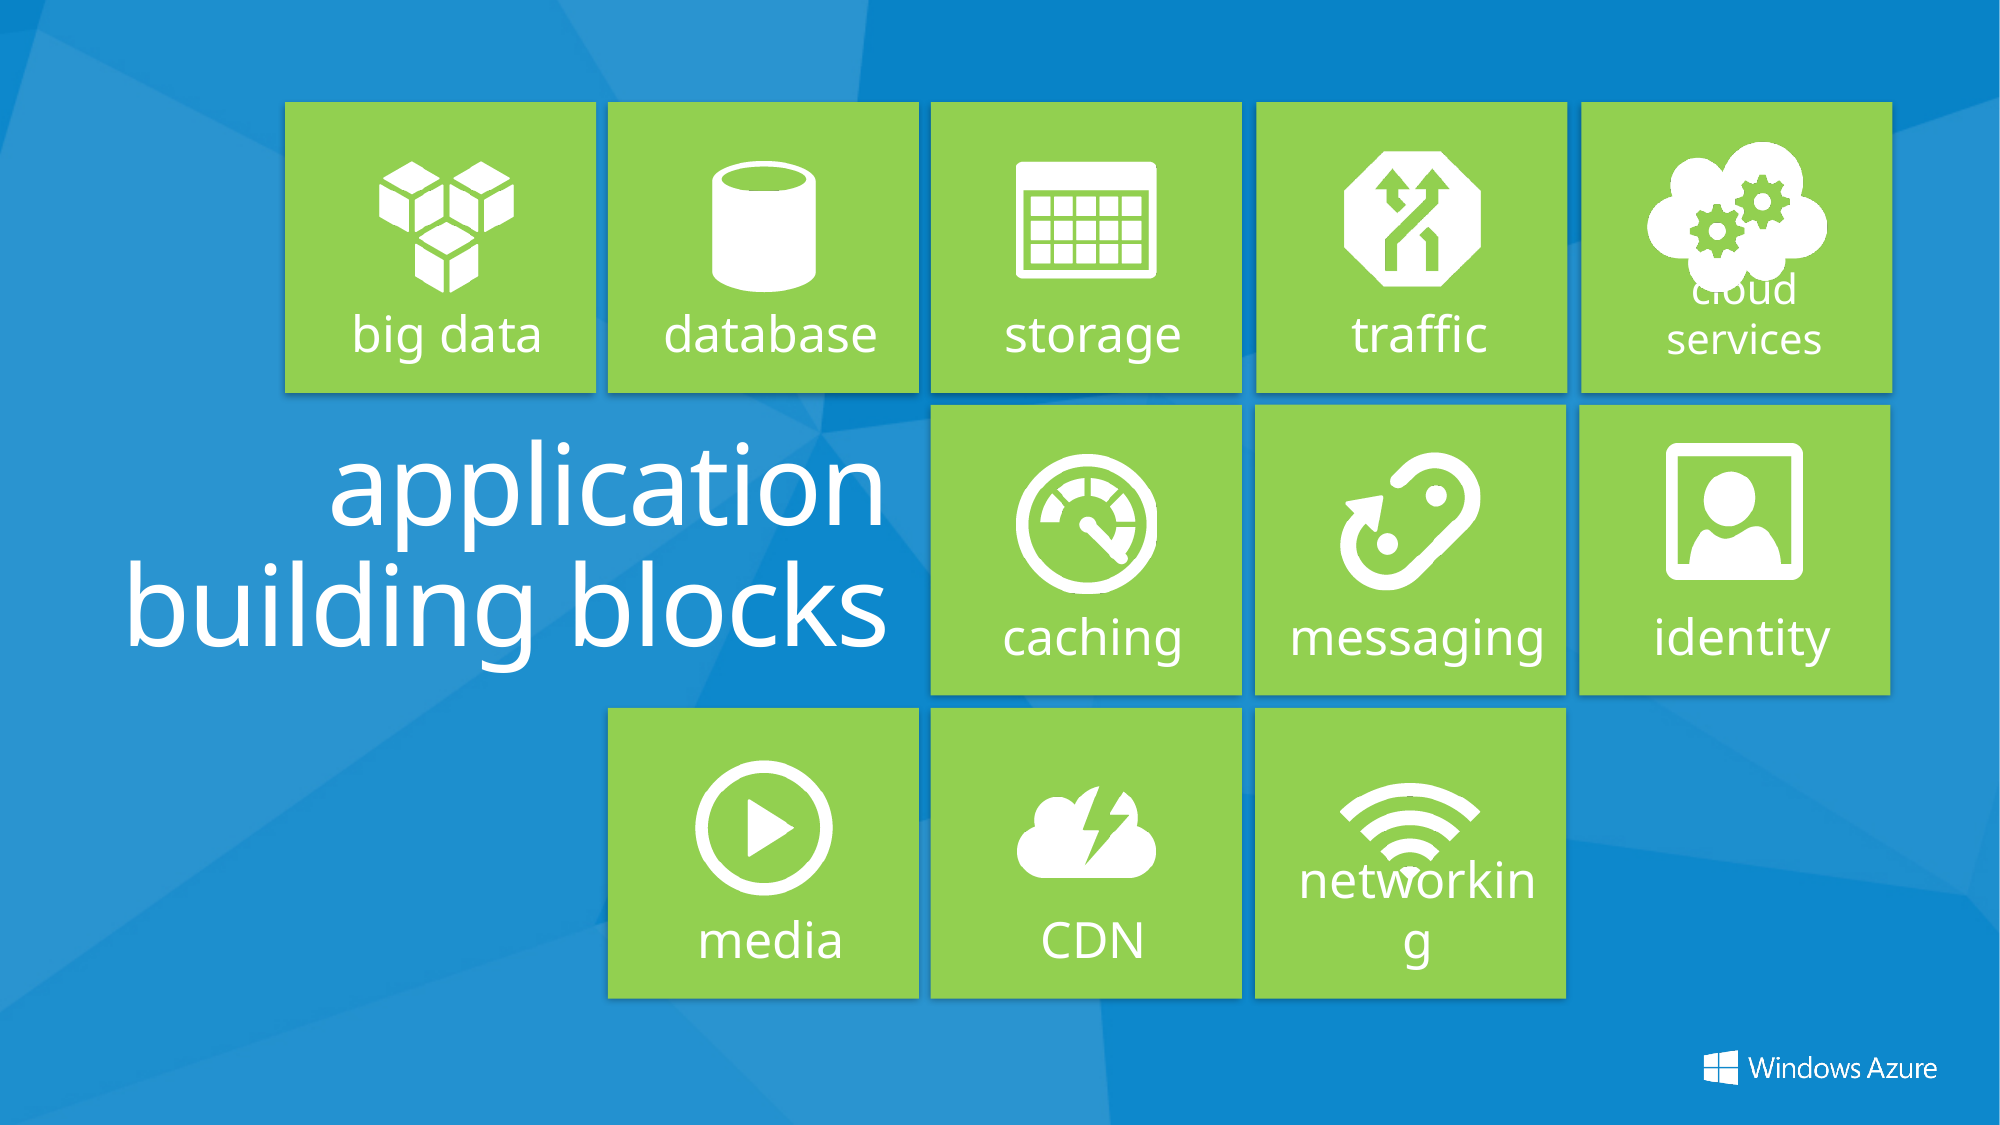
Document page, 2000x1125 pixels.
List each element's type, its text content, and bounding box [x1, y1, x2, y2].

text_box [1579, 404, 1891, 696]
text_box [607, 101, 920, 394]
title application building blocks [108, 427, 891, 674]
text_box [1256, 101, 1568, 394]
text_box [930, 101, 1243, 394]
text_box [607, 707, 920, 999]
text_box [1581, 101, 1893, 394]
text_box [930, 404, 1243, 696]
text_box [1254, 707, 1567, 999]
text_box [1254, 404, 1567, 696]
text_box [930, 707, 1243, 999]
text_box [284, 101, 597, 394]
picture [0, 0, 2000, 1125]
